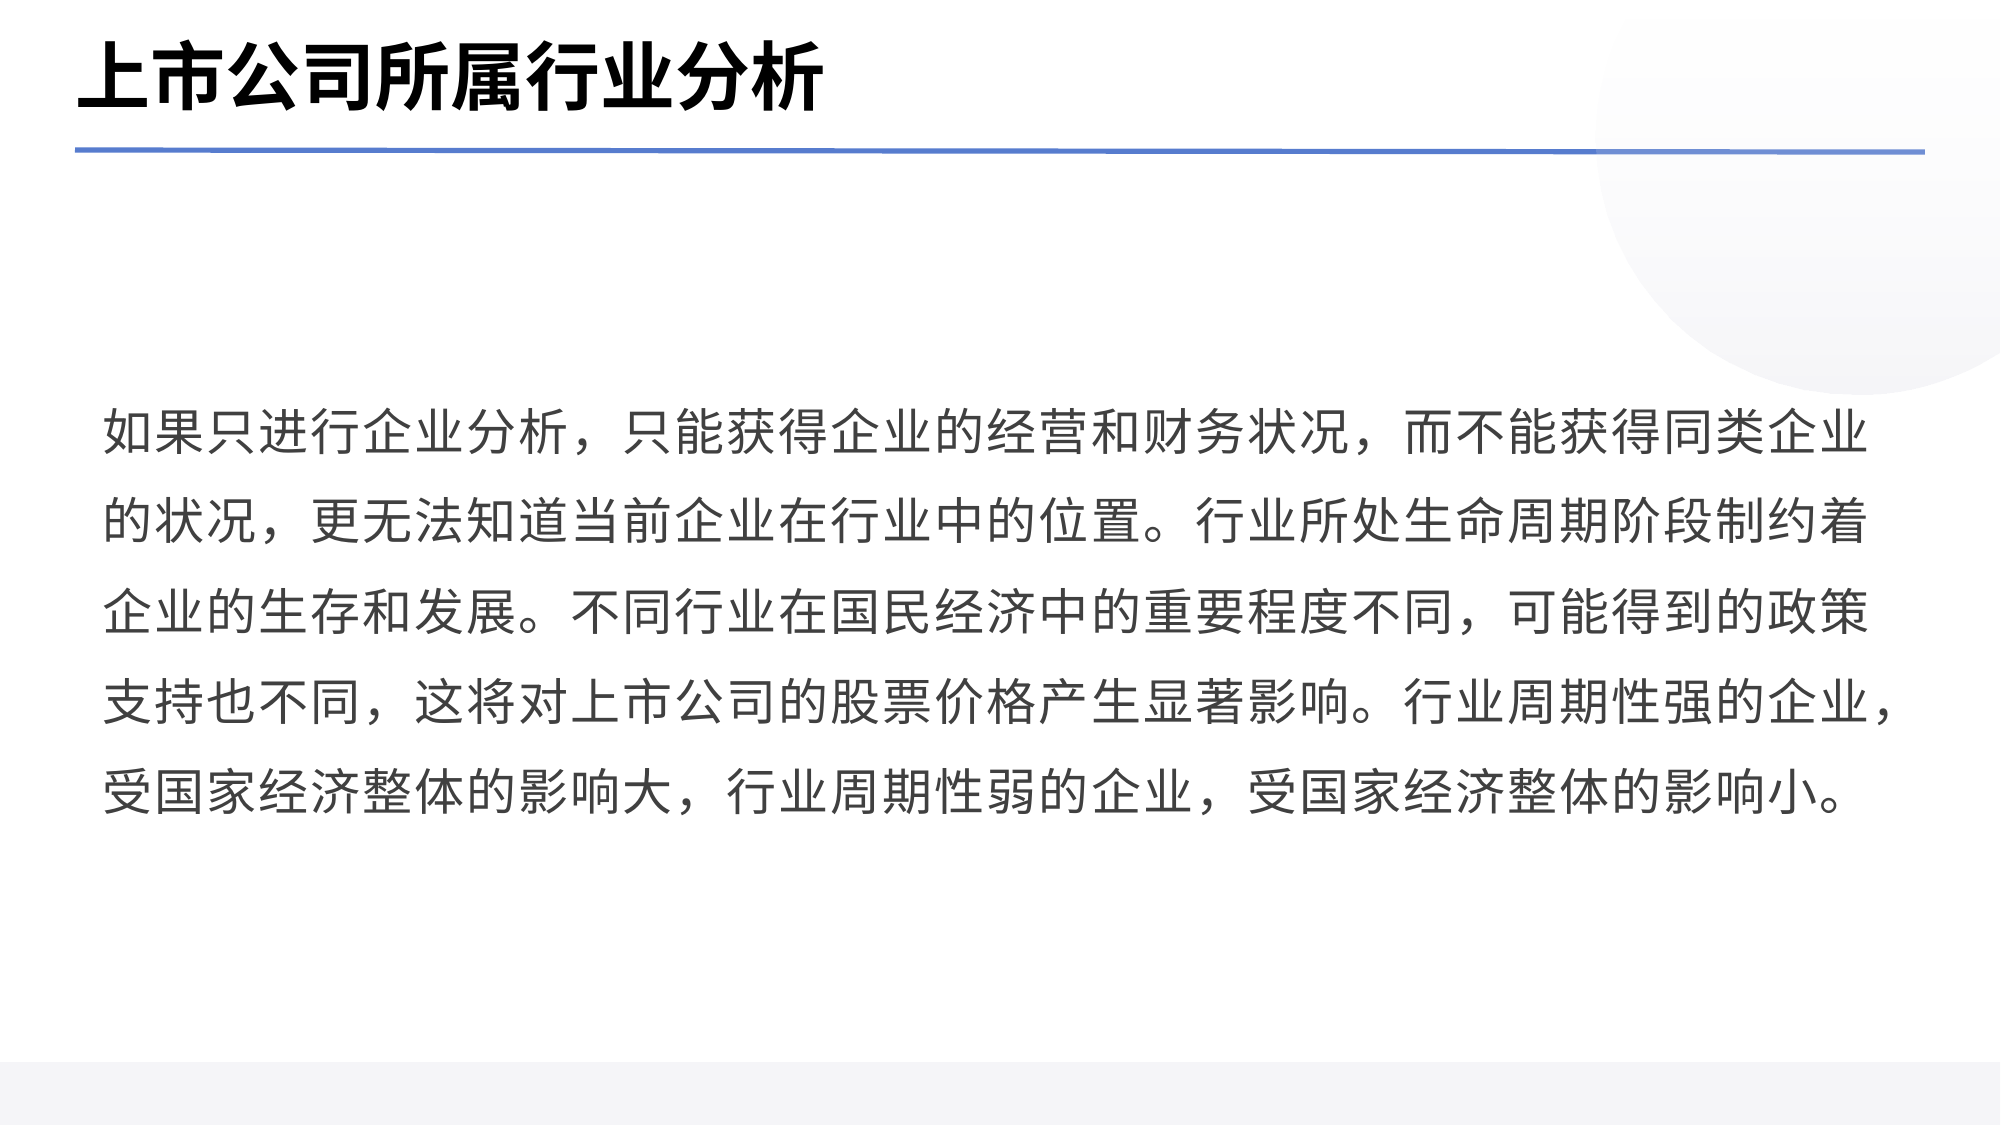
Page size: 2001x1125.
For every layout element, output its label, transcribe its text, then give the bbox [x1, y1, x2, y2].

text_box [74, 149, 1925, 153]
text_box 上市公司所属行业分析 [75, 24, 1621, 125]
text_box [1594, 0, 2000, 392]
text_box 如果只进行企业分析，只能获得企业的经营和财务状况，而不能获得同类企业的状况，更无法知道当前企业在行业中的位置。行业所处生命周期阶段制约着企业的生存和发展。不同行业在国民经济中的重要程度不同，可能得到的政策支持也不同，这将对上市公司的股票价格产生显著影响。行业周期性强的企业，受国家经济整体的影响大，行业周期性弱的企业，受国家经济整体的影响小。 [91, 329, 1898, 861]
